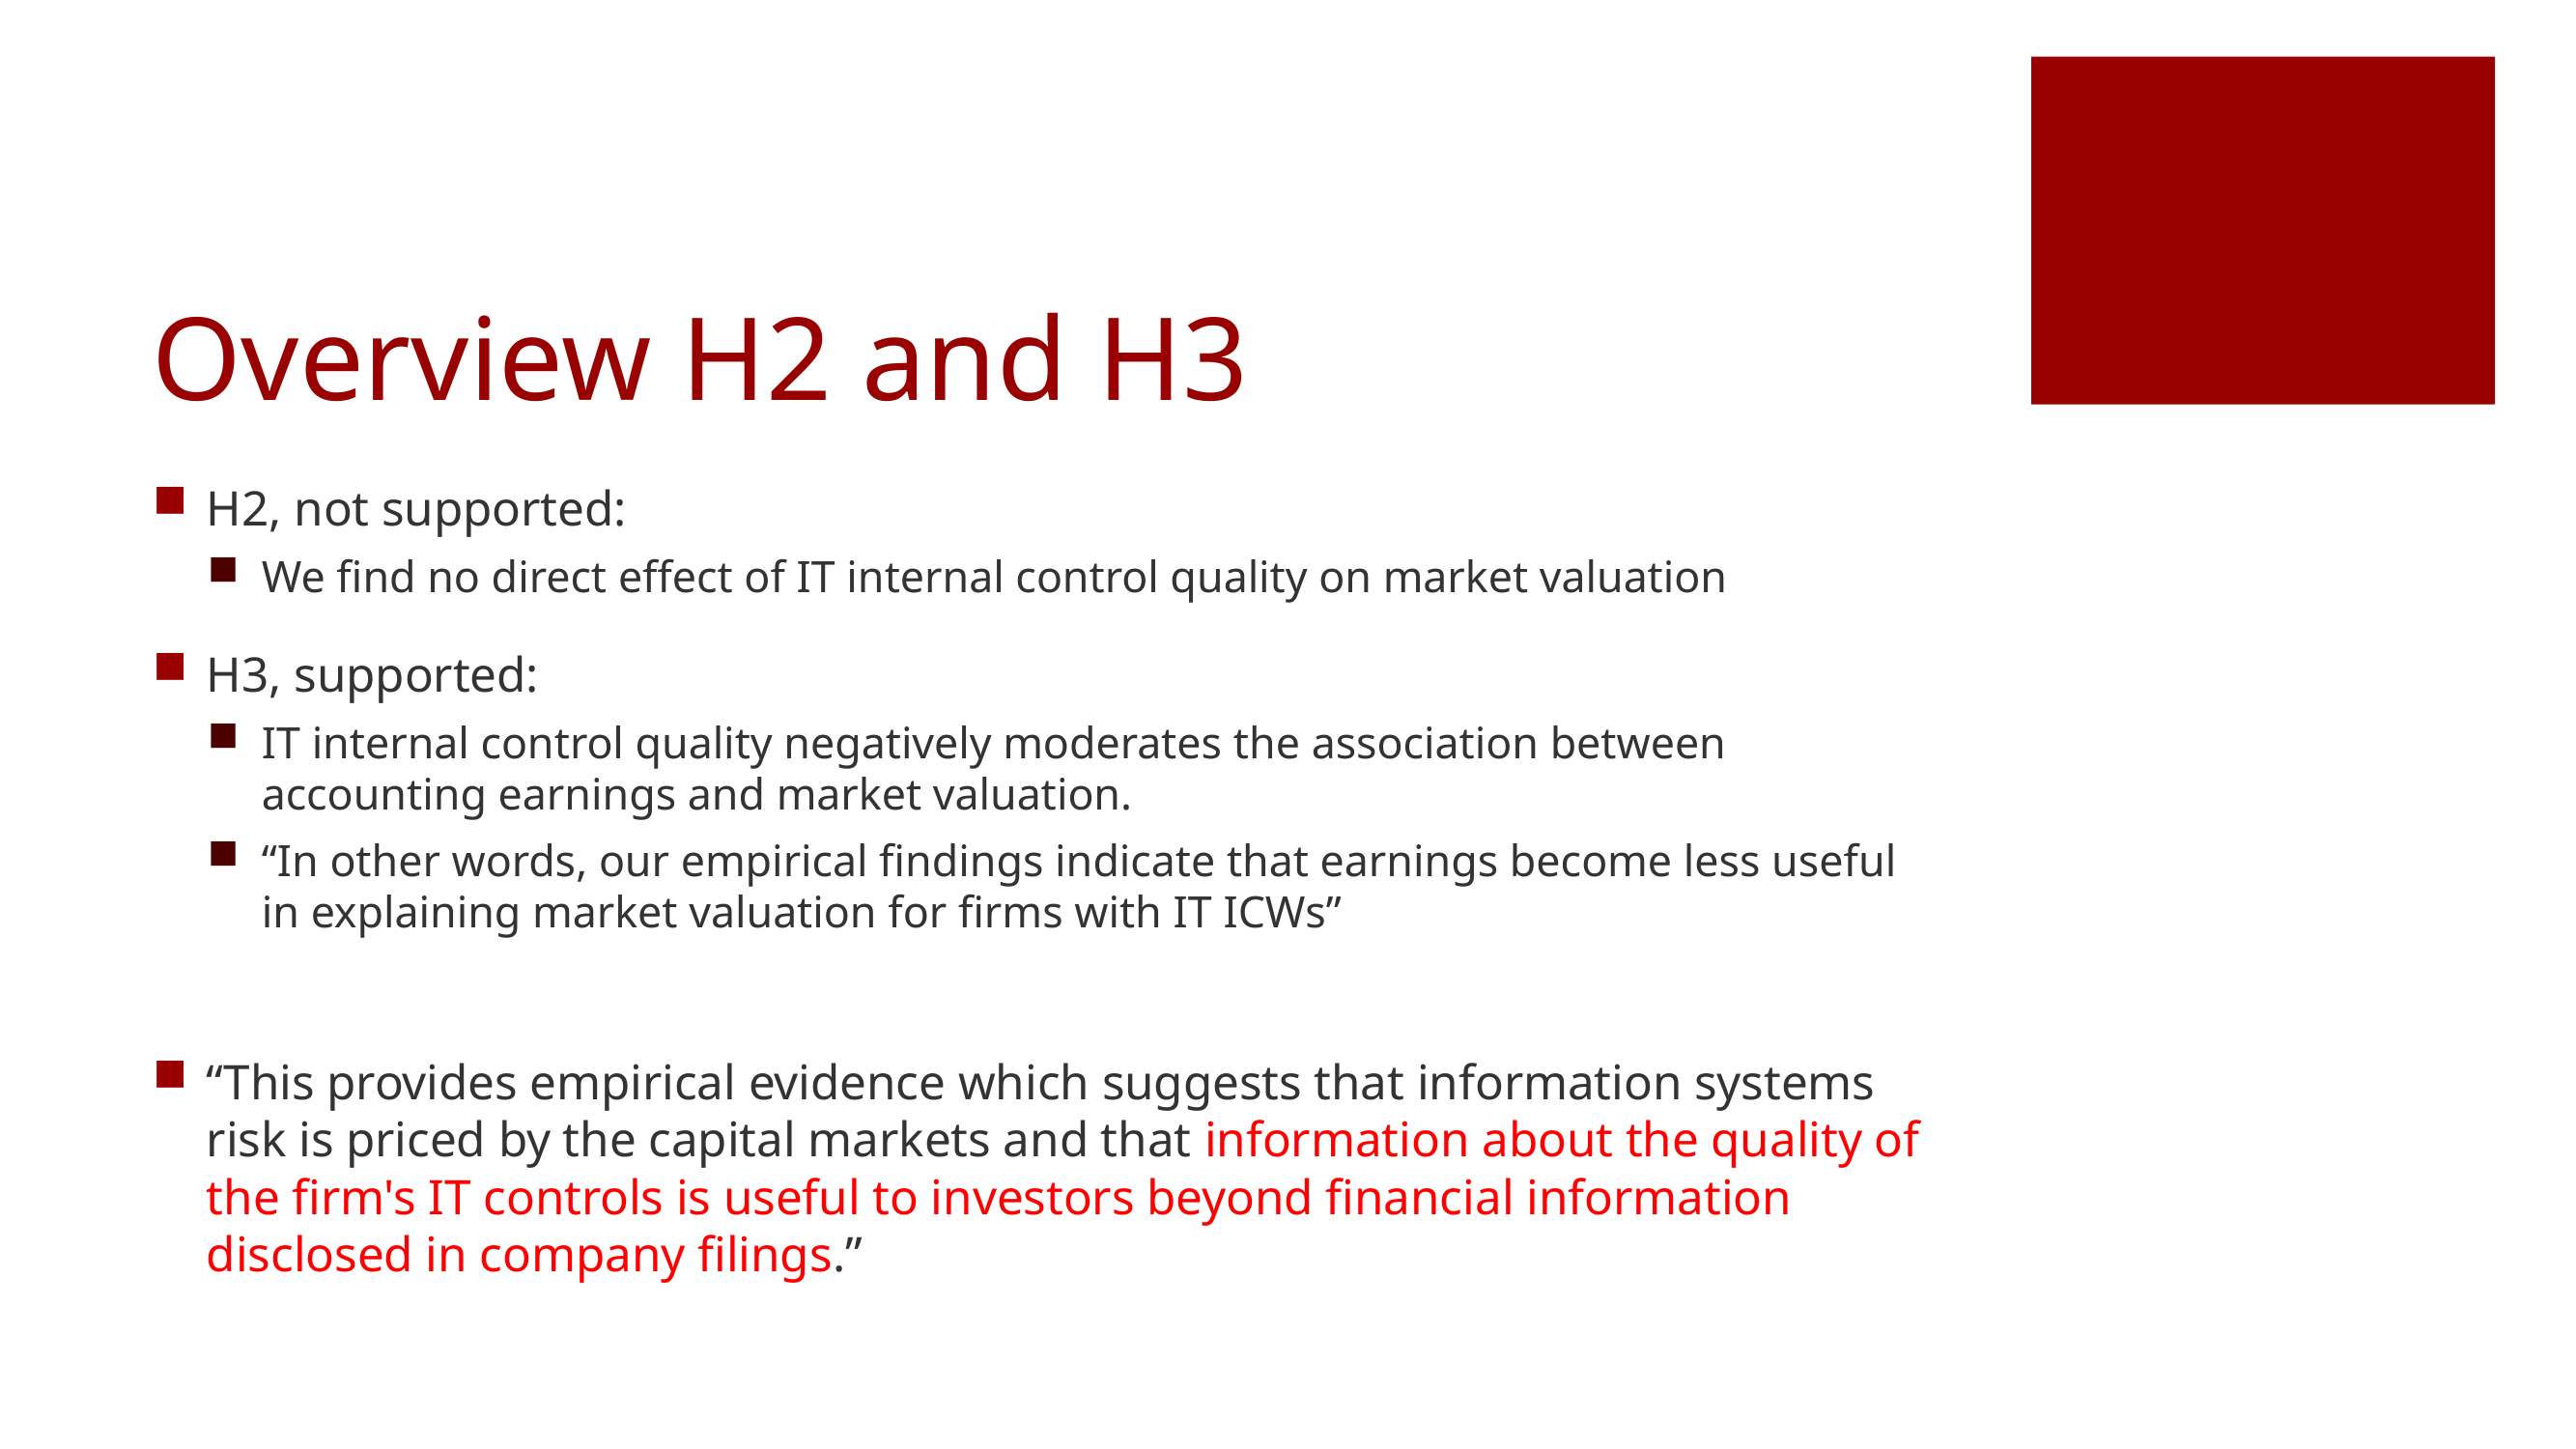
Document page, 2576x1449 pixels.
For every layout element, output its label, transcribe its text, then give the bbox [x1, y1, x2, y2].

list H2, not supported: We find no direct effect of IT internal control quality on market valuation H3, supported: IT internal control quality negatively moderates the association between accounting earnings and market valuation. “In other words, our empirical findings indicate that earnings become less useful in explaining market valuation for firms with IT ICWs” “This provides empirical evidence which suggests that information systems risk is priced by the capital markets and that information about the quality of the firm's IT controls is useful to investors beyond financial information disclosed in company filings.” [128, 467, 1963, 1294]
title Overview H2 and H3 [128, 193, 1963, 435]
